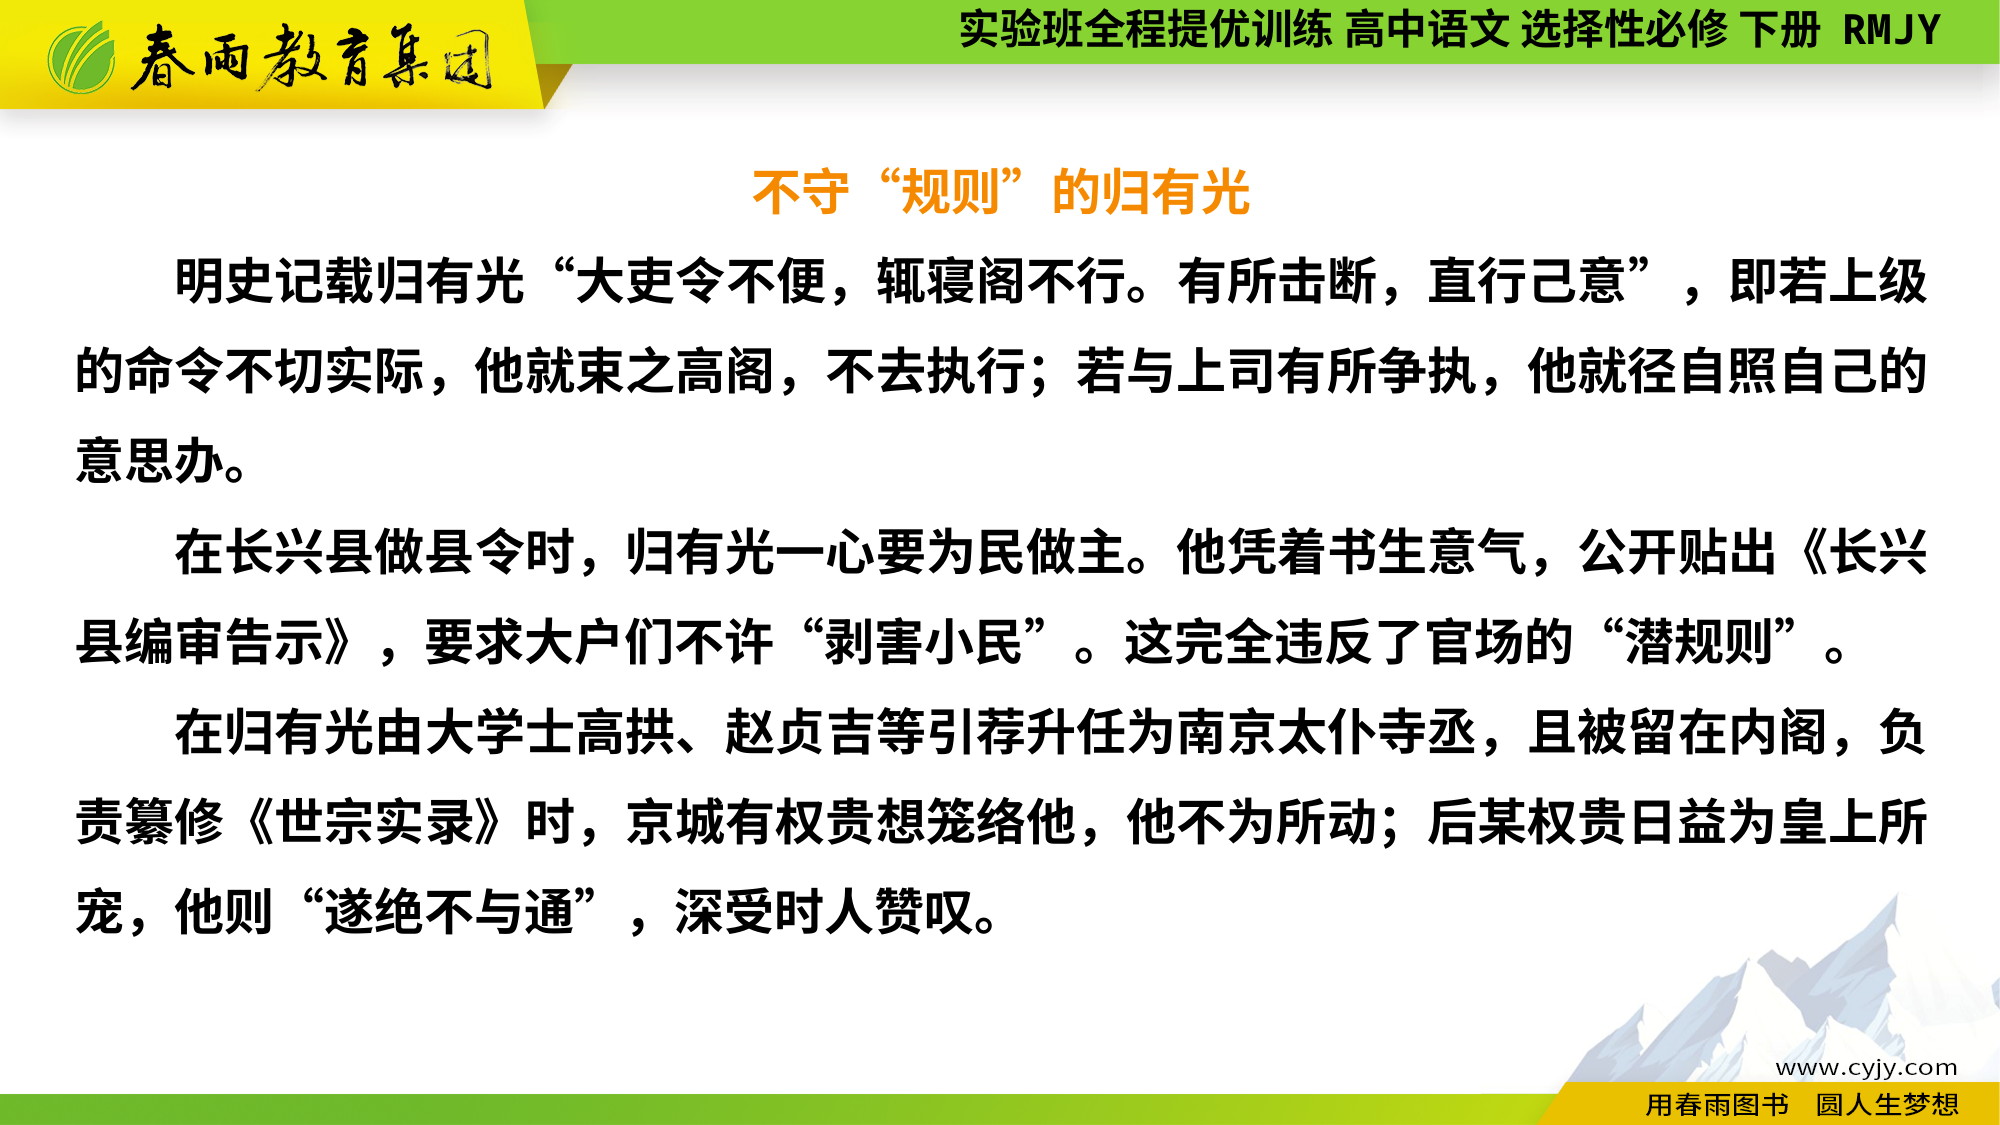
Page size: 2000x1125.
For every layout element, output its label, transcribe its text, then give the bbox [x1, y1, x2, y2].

picture [0, 0, 2000, 1125]
list 不守“规则”的归有光 明史记载归有光“大吏令不便，辄寝阁不行。有所击断，直行己意”，即若上级的命令不切实际，他就束之高阁，不去执行；若与上司有所争执，他就径自照自己的意思办。 在长兴县做县令时，归有光一心要为民做主。他凭着书生意气，公开贴出《长兴县编审告示》，要求大户们不许“剥害小民”。这完全违反了官场的“潜规则”。 在归有光由大学士高拱、赵贞吉等引荐升任为南京太仆寺丞，且被留在内阁，负责纂修《世宗实录》时，京城有权贵想笼络他，他不为所动；后某权贵日益为皇上所宠，他则“遂绝不与通”，深受时人赞叹。 [59, 122, 1944, 1047]
